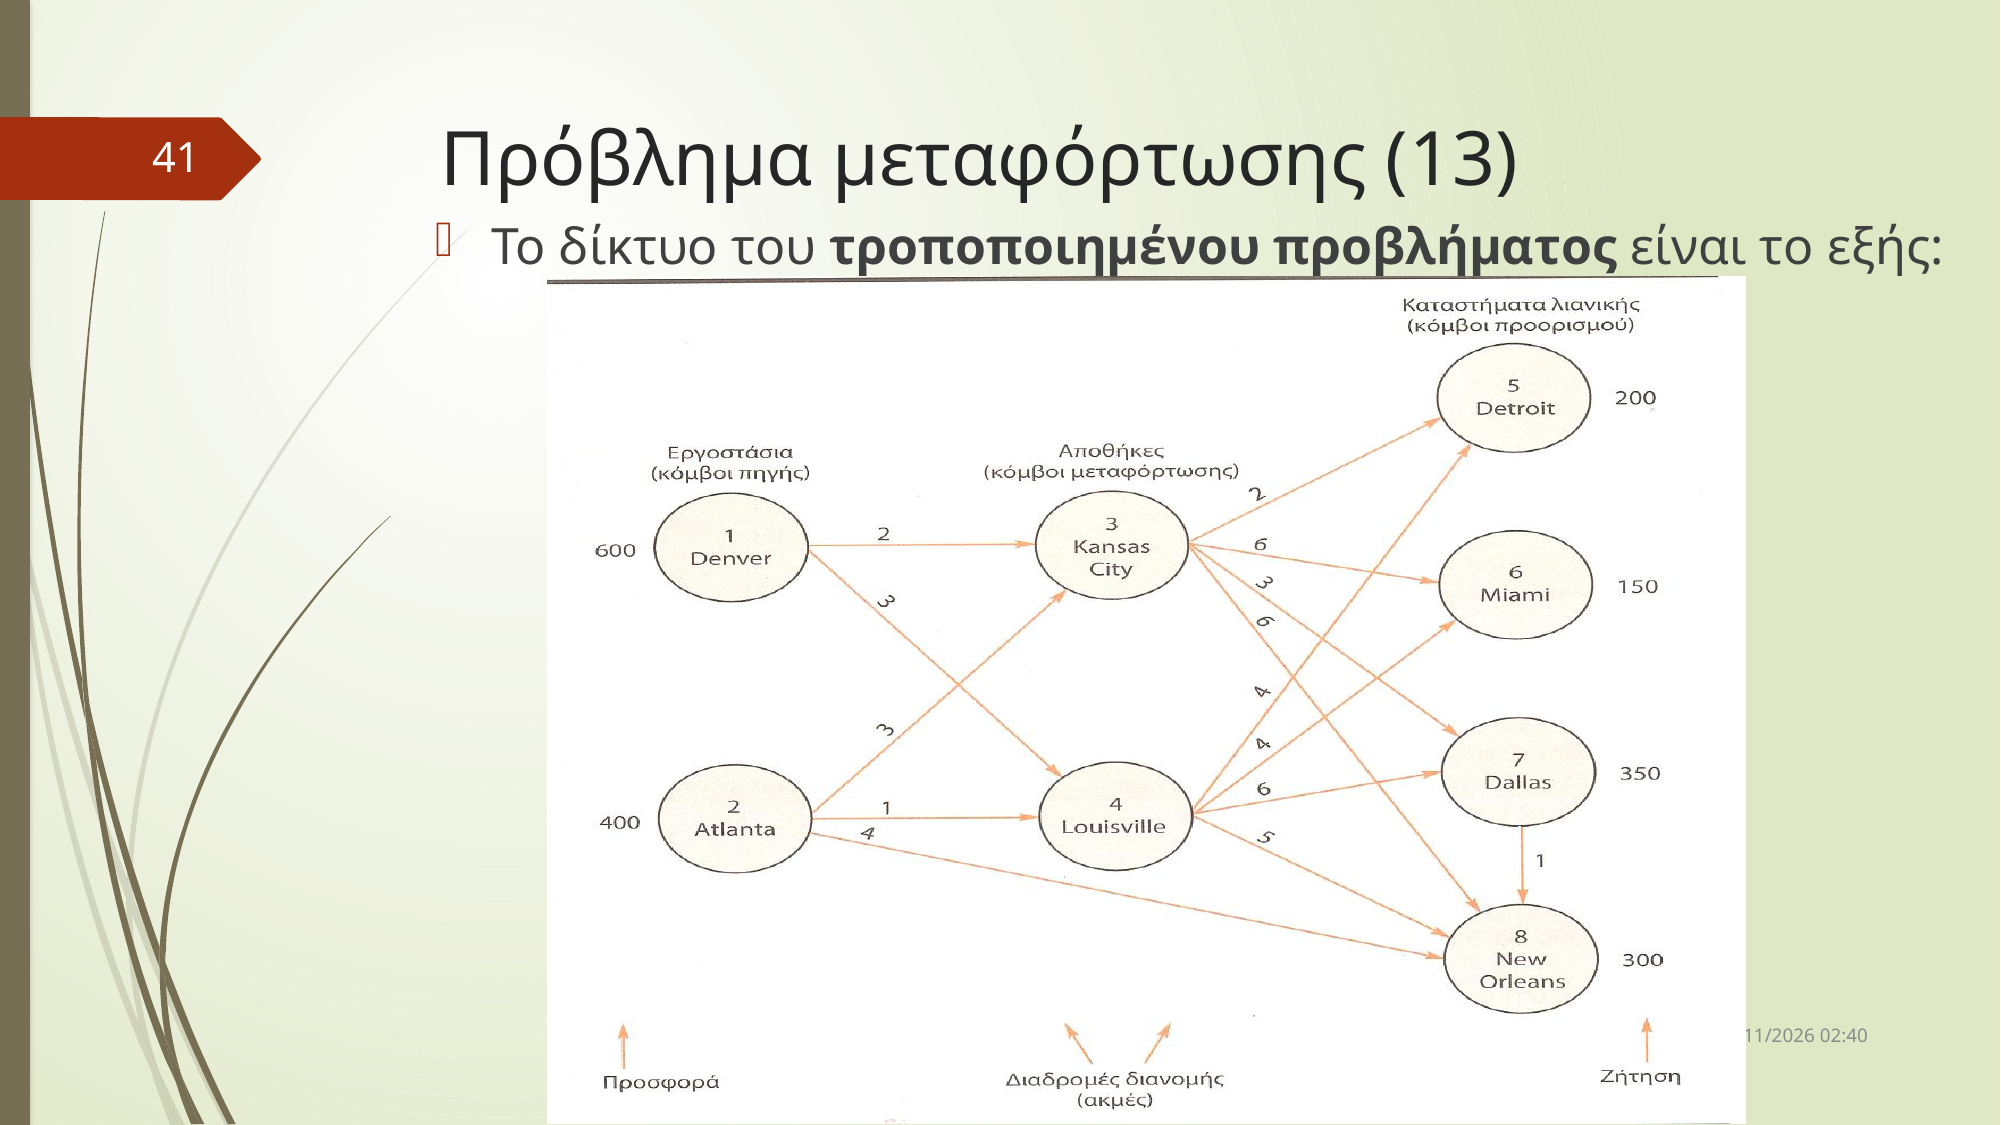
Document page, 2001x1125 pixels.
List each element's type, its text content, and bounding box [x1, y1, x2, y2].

title Πρόβλημα μεταφόρτωσης (13) [425, 102, 1888, 206]
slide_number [1750, 1005, 1888, 1067]
picture [547, 276, 1746, 1124]
list Το δίκτυο του τροποποιημένου προβλήματος είναι το εξής: [420, 206, 1996, 1121]
slide_number 41 [87, 129, 216, 190]
